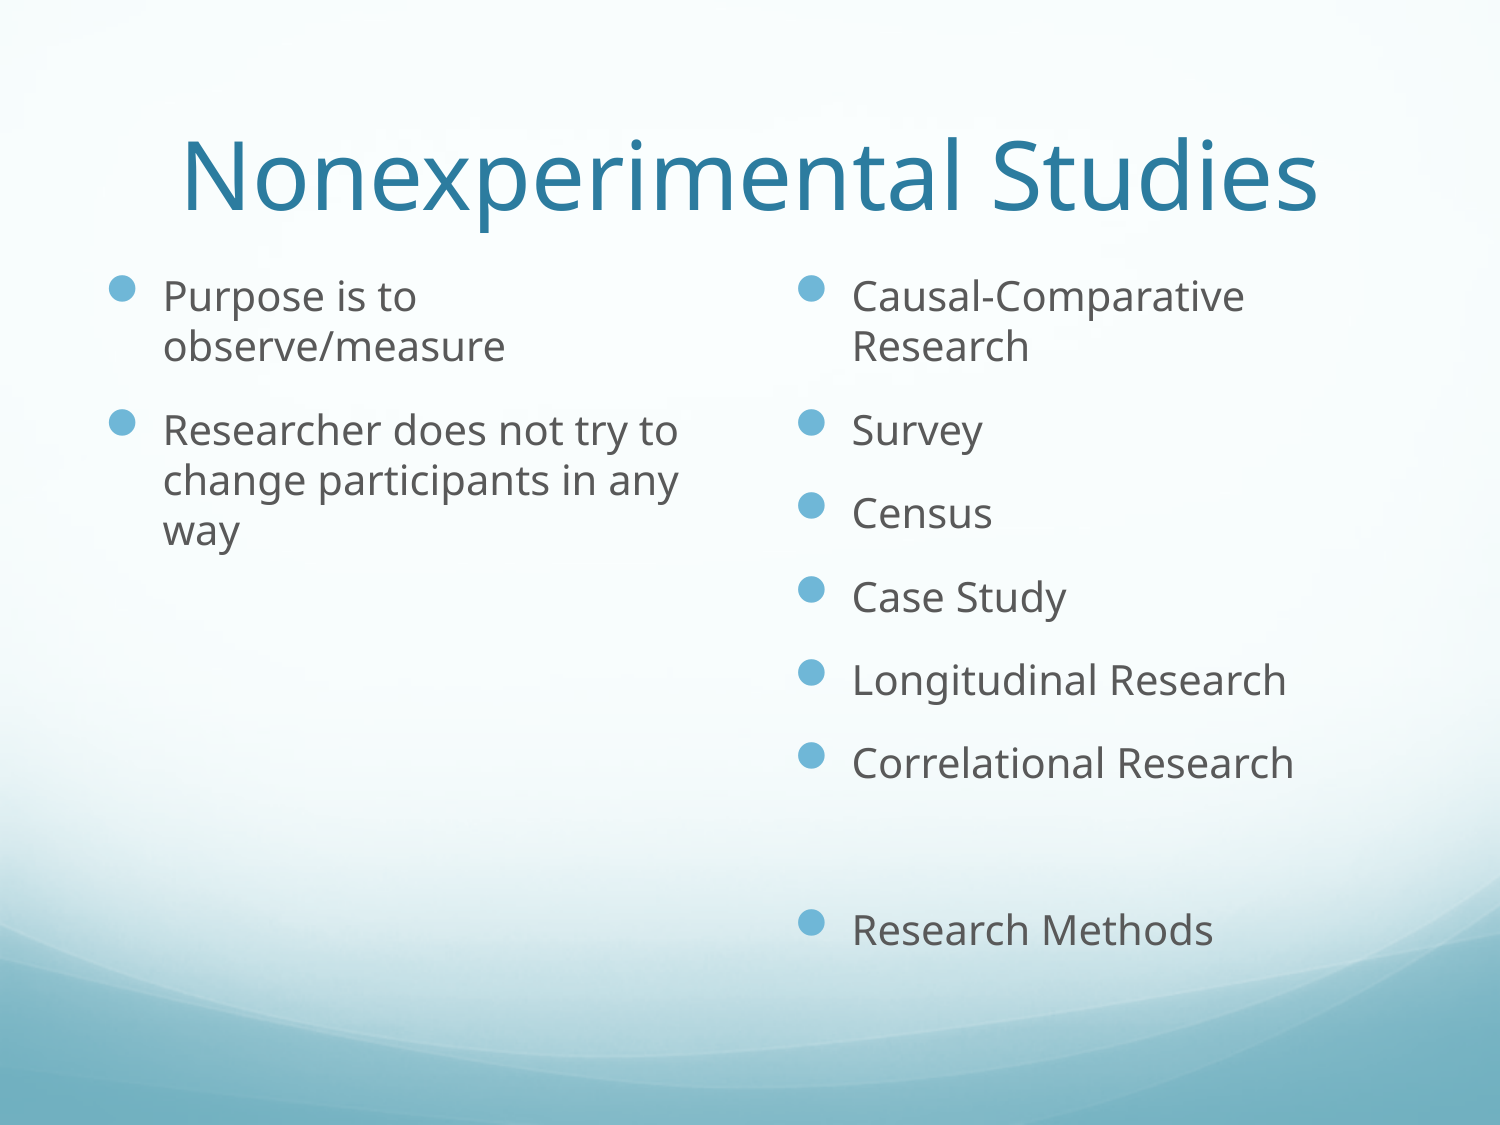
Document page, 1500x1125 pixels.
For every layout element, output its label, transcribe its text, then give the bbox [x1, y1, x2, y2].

list Causal-Comparative Research Survey Census Case Study Longitudinal Research Correlational Research Research Methods [779, 262, 1410, 975]
title Nonexperimental Studies [90, 17, 1410, 237]
list Purpose is to observe/measure Researcher does not try to change participants in any way [90, 262, 721, 975]
